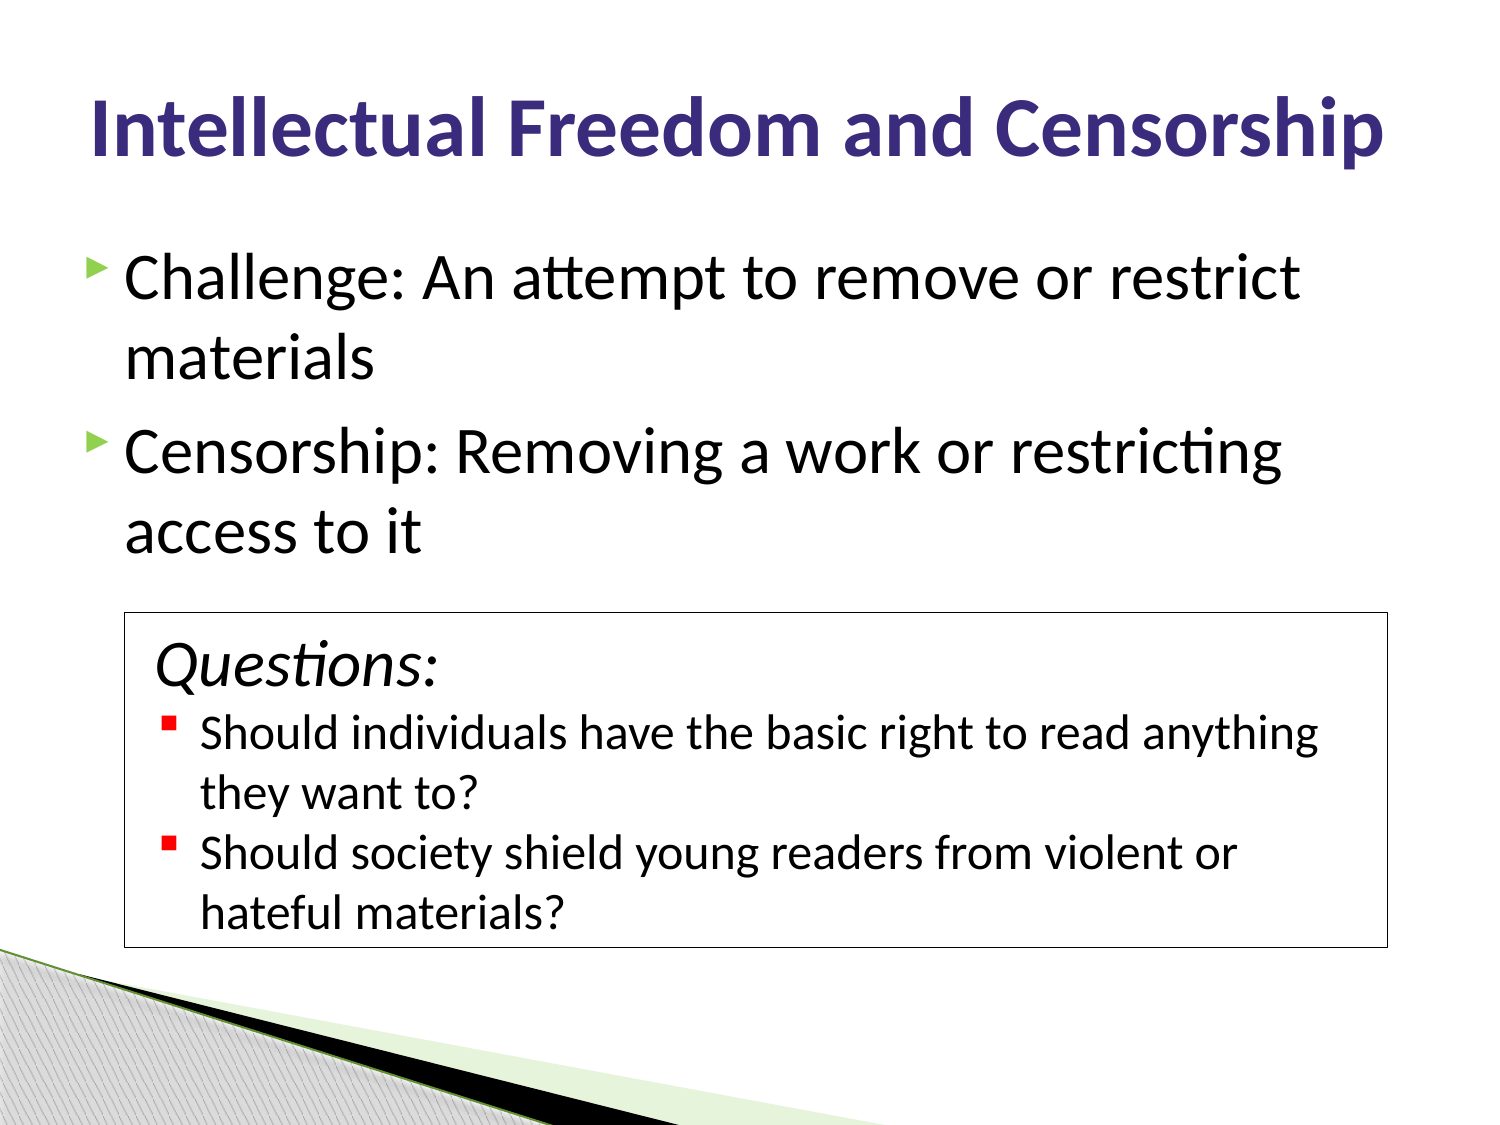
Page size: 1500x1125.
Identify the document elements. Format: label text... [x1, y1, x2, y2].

title Intellectual Freedom and Censorship [75, 45, 1425, 200]
list Challenge: An attempt to remove or restrict materials Censorship: Removing a work or restricting access to it [50, 224, 1475, 1038]
text_box Questions: Should individuals have the basic right to read anything they want to? Should society shield young readers from violent or hateful materials? [124, 612, 1388, 948]
